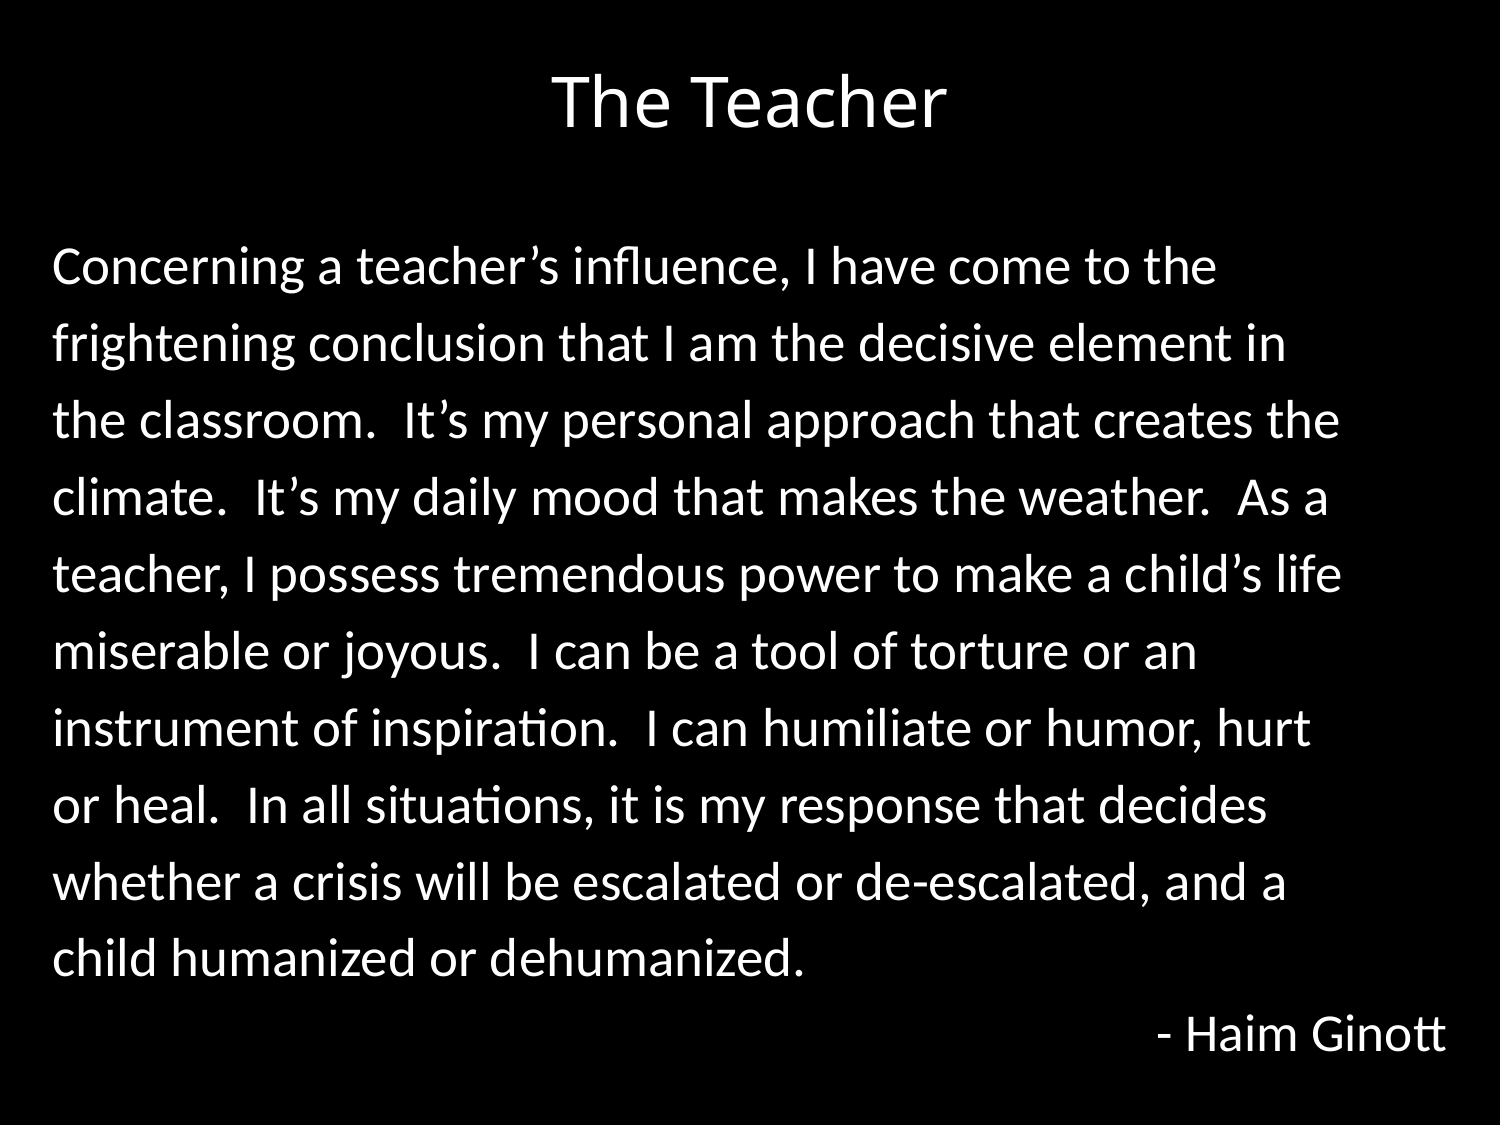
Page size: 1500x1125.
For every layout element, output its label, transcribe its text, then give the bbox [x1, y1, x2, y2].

list The Teacher Concerning a teacher’s influence, I have come to the frightening conclusion that I am the decisive element in the classroom. It’s my personal approach that creates the climate. It’s my daily mood that makes the weather. As a teacher, I possess tremendous power to make a child’s life miserable or joyous. I can be a tool of torture or an instrument of inspiration. I can humiliate or humor, hurt or heal. In all situations, it is my response that decides whether a crisis will be escalated or de-escalated, and a child humanized or dehumanized. - Haim Ginott [37, 50, 1463, 1088]
